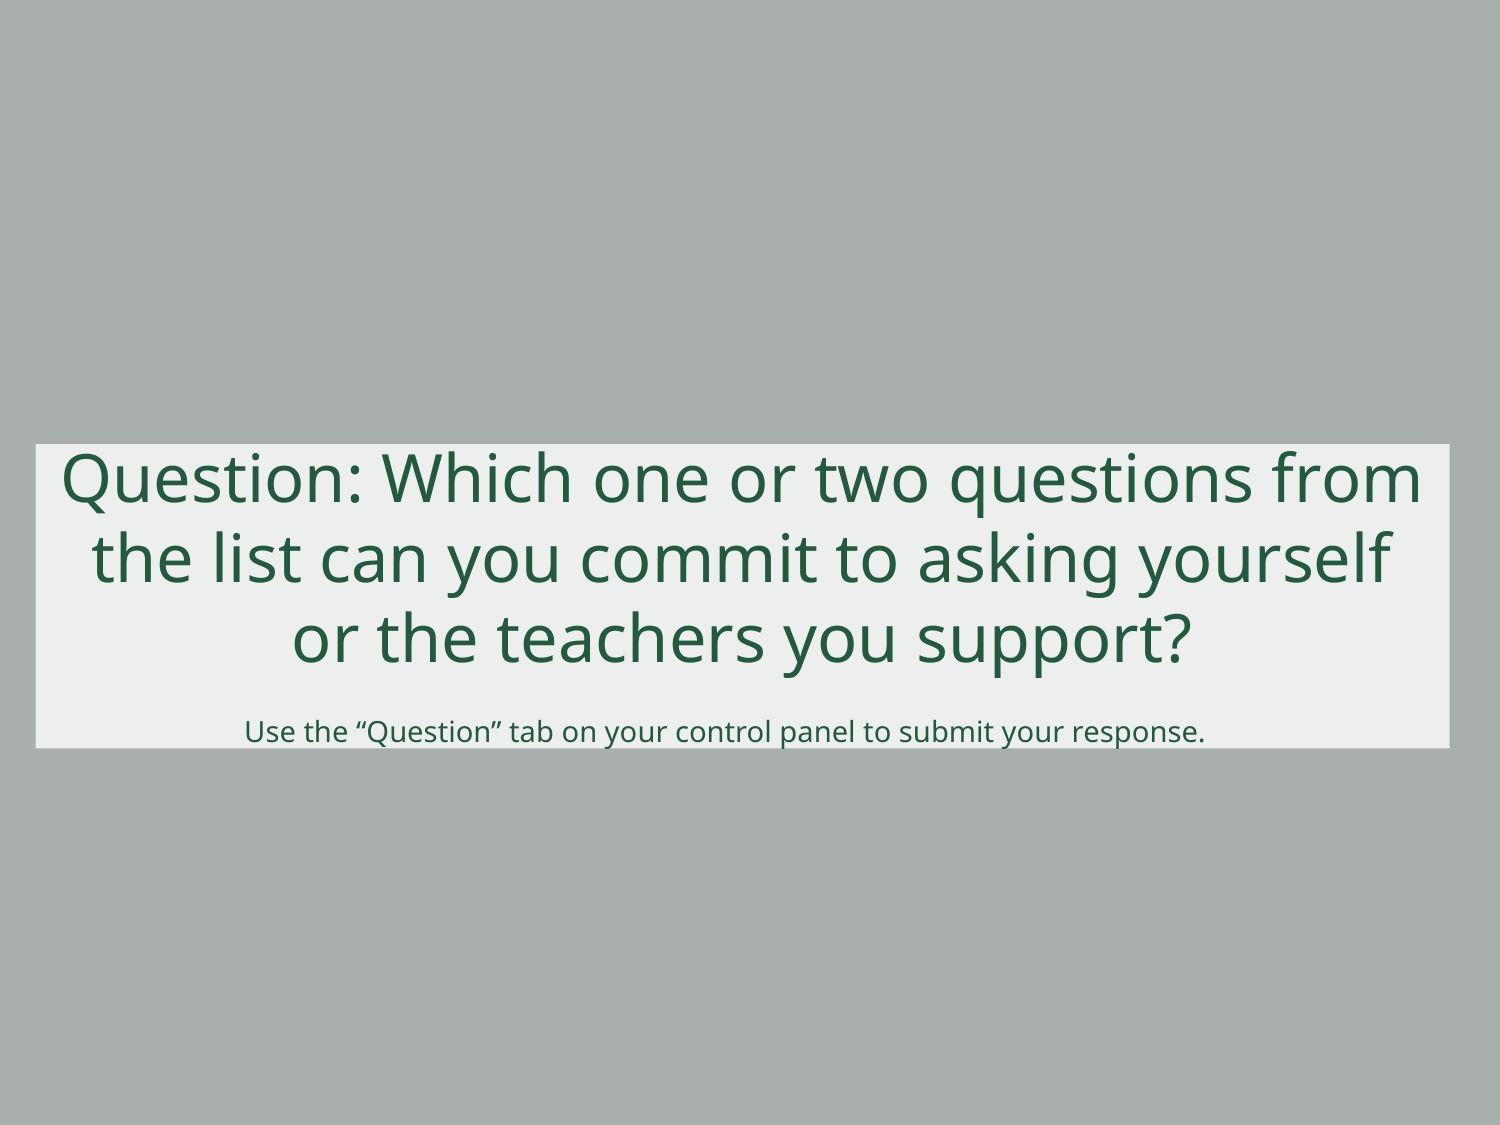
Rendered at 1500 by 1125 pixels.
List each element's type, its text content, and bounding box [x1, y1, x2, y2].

title Question: Which one or two questions from the list can you commit to asking yourself or the teachers you support? Use the “Question” tab on your control panel to submit your response. [35, 444, 1450, 749]
